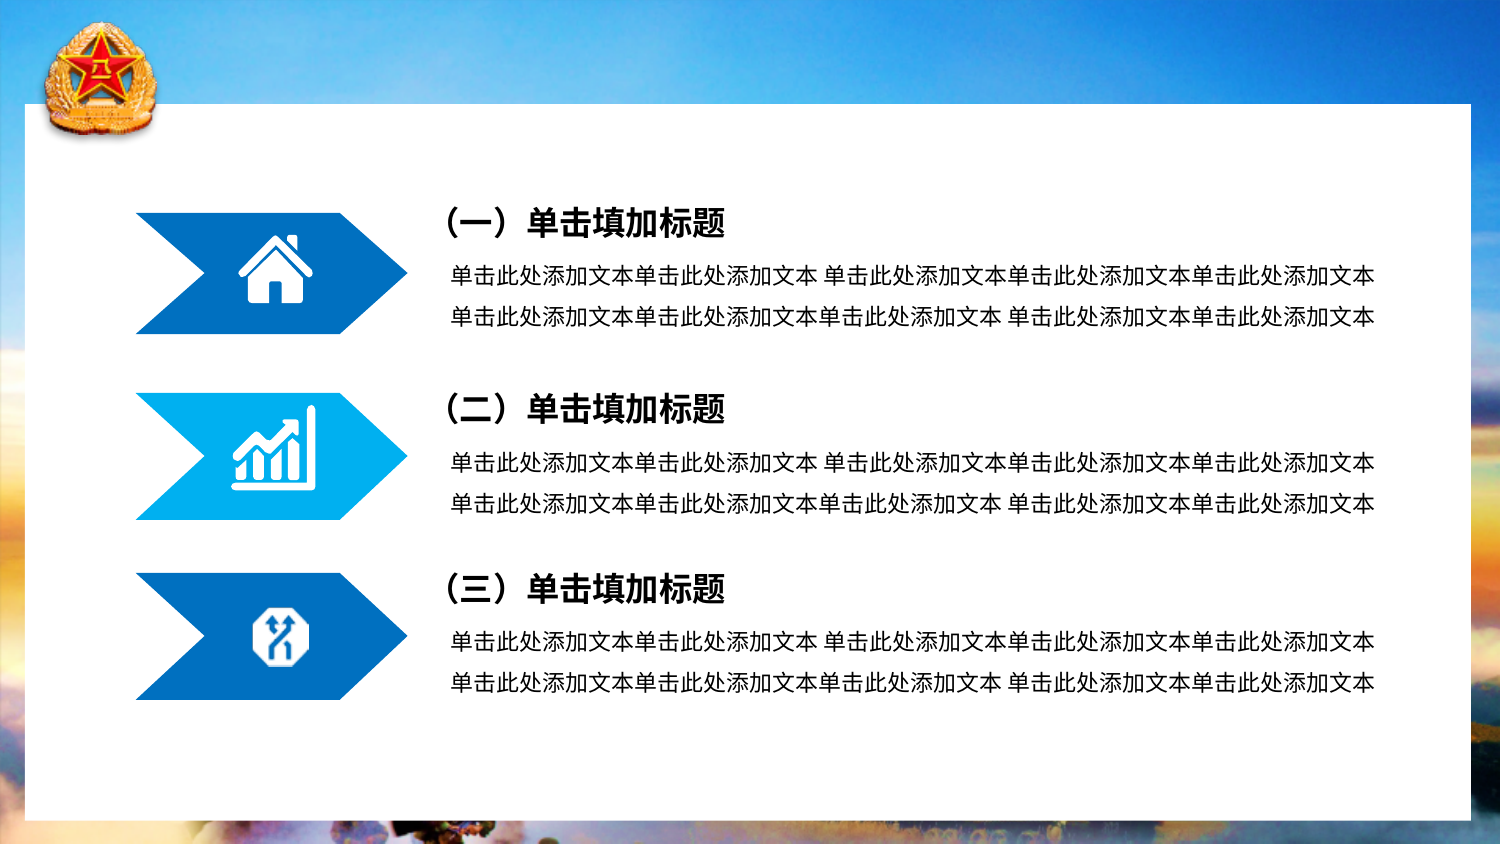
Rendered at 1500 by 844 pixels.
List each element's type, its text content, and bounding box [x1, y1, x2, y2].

picture [0, 0, 1500, 844]
text_box （二）单击填加标题 [417, 383, 855, 434]
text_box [135, 212, 408, 335]
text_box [135, 572, 408, 701]
text_box （一）单击填加标题 [417, 197, 855, 247]
text_box 单击此处添加文本单击此处添加文本 单击此处添加文本单击此处添加文本单击此处添加文本 单击此处添加文本单击此处添加文本单击此处添加文本 单击此处添加文本单击此处添加文本 [436, 240, 1436, 338]
text_box 单击此处添加文本单击此处添加文本 单击此处添加文本单击此处添加文本单击此处添加文本 单击此处添加文本单击此处添加文本单击此处添加文本 单击此处添加文本单击此处添加文本 [436, 607, 1436, 704]
text_box （三）单击填加标题 [417, 563, 855, 613]
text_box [135, 392, 408, 521]
text_box 单击此处添加文本单击此处添加文本 单击此处添加文本单击此处添加文本单击此处添加文本 单击此处添加文本单击此处添加文本单击此处添加文本 单击此处添加文本单击此处添加文本 [436, 427, 1436, 524]
